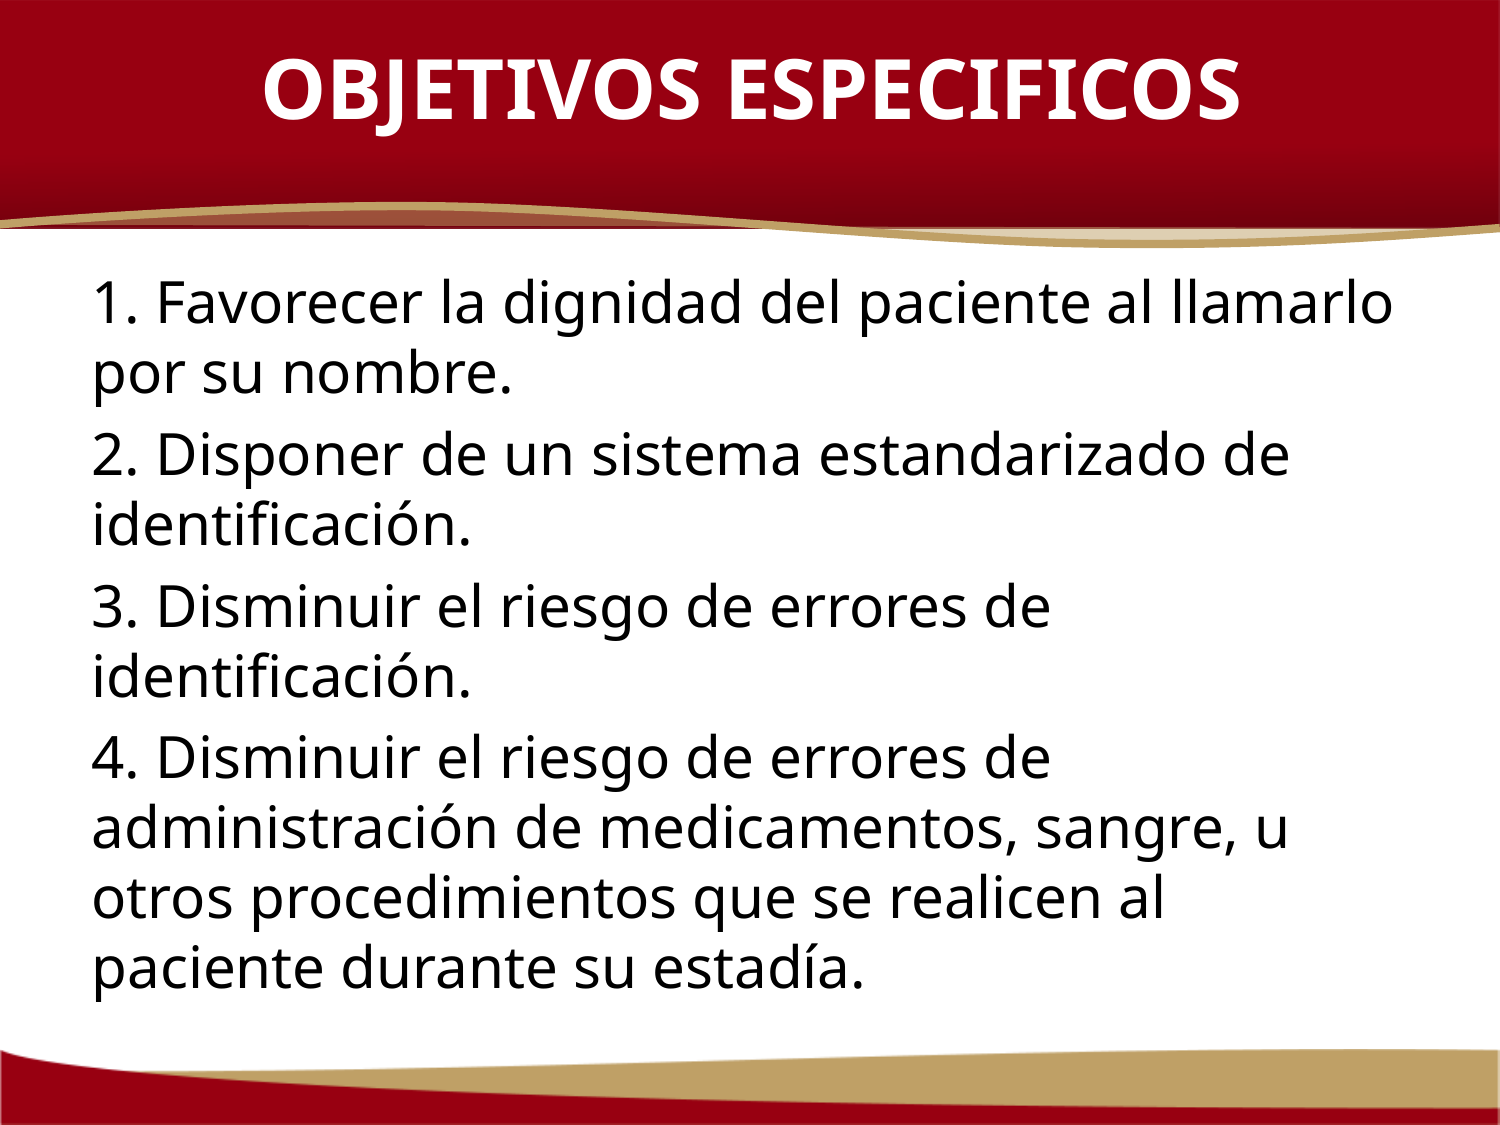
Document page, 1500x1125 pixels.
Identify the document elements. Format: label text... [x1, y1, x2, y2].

picture [0, 1049, 1500, 1125]
picture [7, 225, 76, 229]
picture [0, 0, 1500, 227]
list 1. Favorecer la dignidad del paciente al llamarlo por su nombre. 2. Disponer de un sistema estandarizado de identificación. 3. Disminuir el riesgo de errores de identificación. 4. Disminuir el riesgo de errores de administración de medicamentos, sangre, u otros procedimientos que se realicen al paciente durante su estadía. [76, 196, 1427, 822]
title OBJETIVOS ESPECIFICOS [76, 66, 1427, 196]
